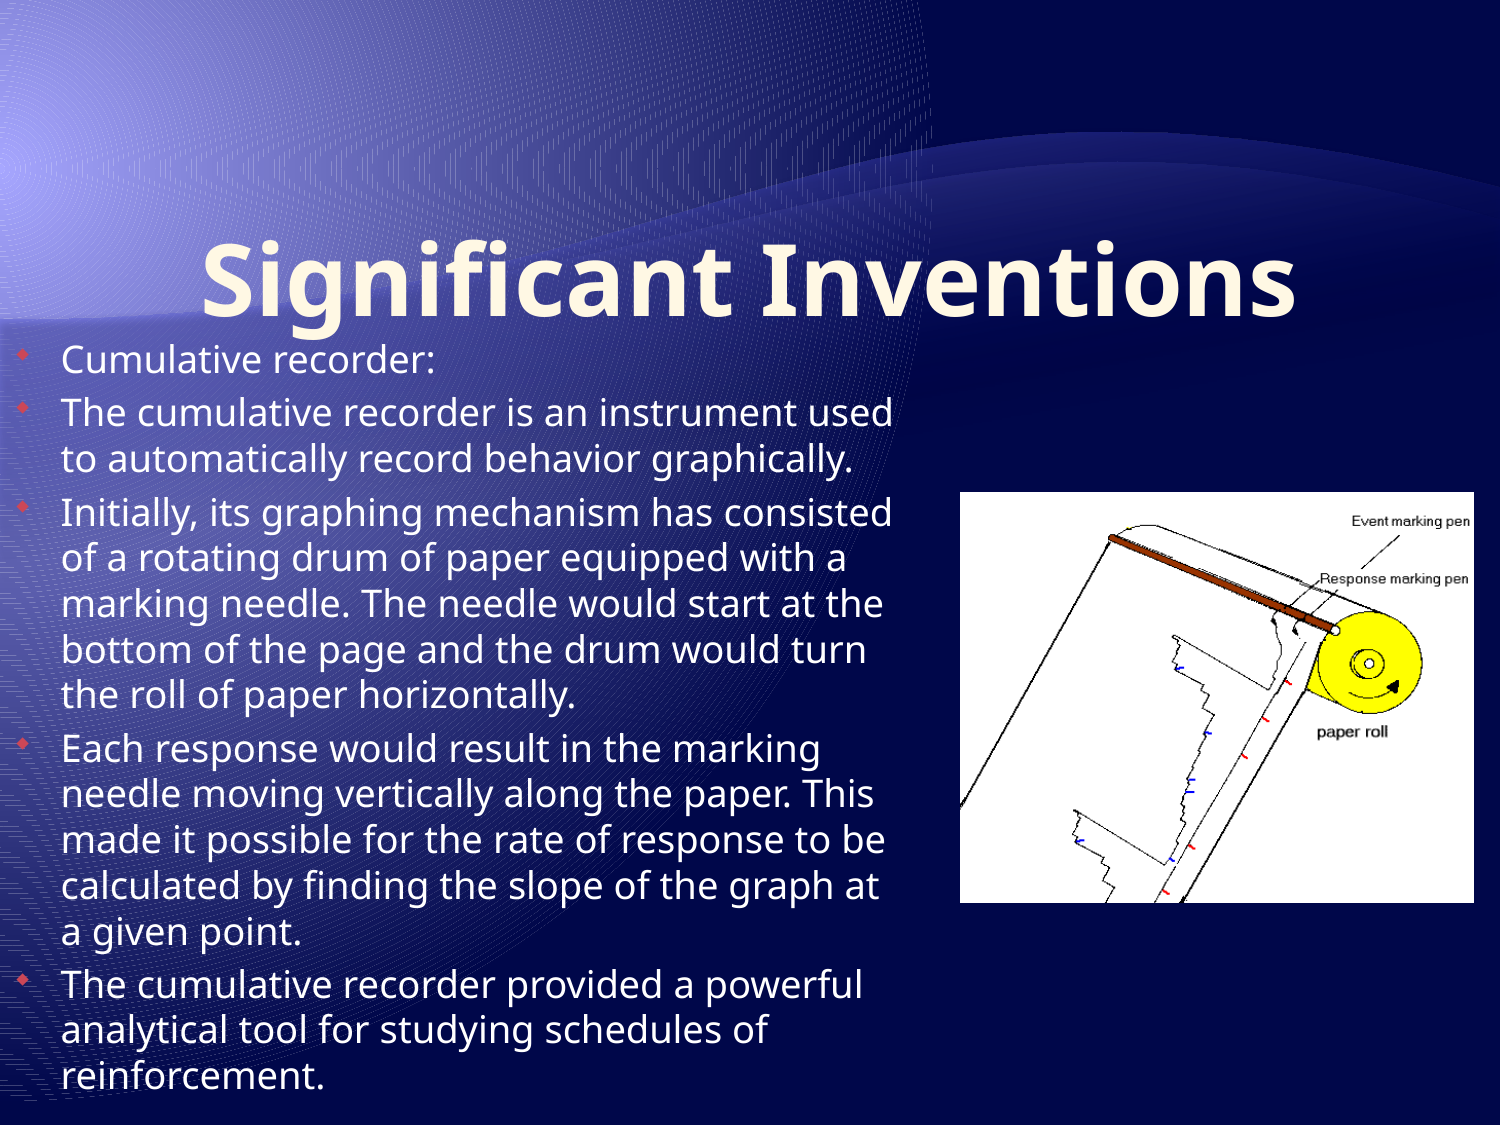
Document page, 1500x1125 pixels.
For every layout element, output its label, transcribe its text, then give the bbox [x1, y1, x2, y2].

list Cumulative recorder: The cumulative recorder is an instrument used to automatically record behavior graphically. Initially, its graphing mechanism has consisted of a rotating drum of paper equipped with a marking needle. The needle would start at the bottom of the page and the drum would turn the roll of paper horizontally. Each response would result in the marking needle moving vertically along the paper. This made it possible for the rate of response to be calculated by finding the slope of the graph at a given point. The cumulative recorder provided a powerful analytical tool for studying schedules of reinforcement. [0, 328, 922, 1125]
picture [960, 491, 1474, 903]
title Significant Inventions [75, 87, 1425, 338]
